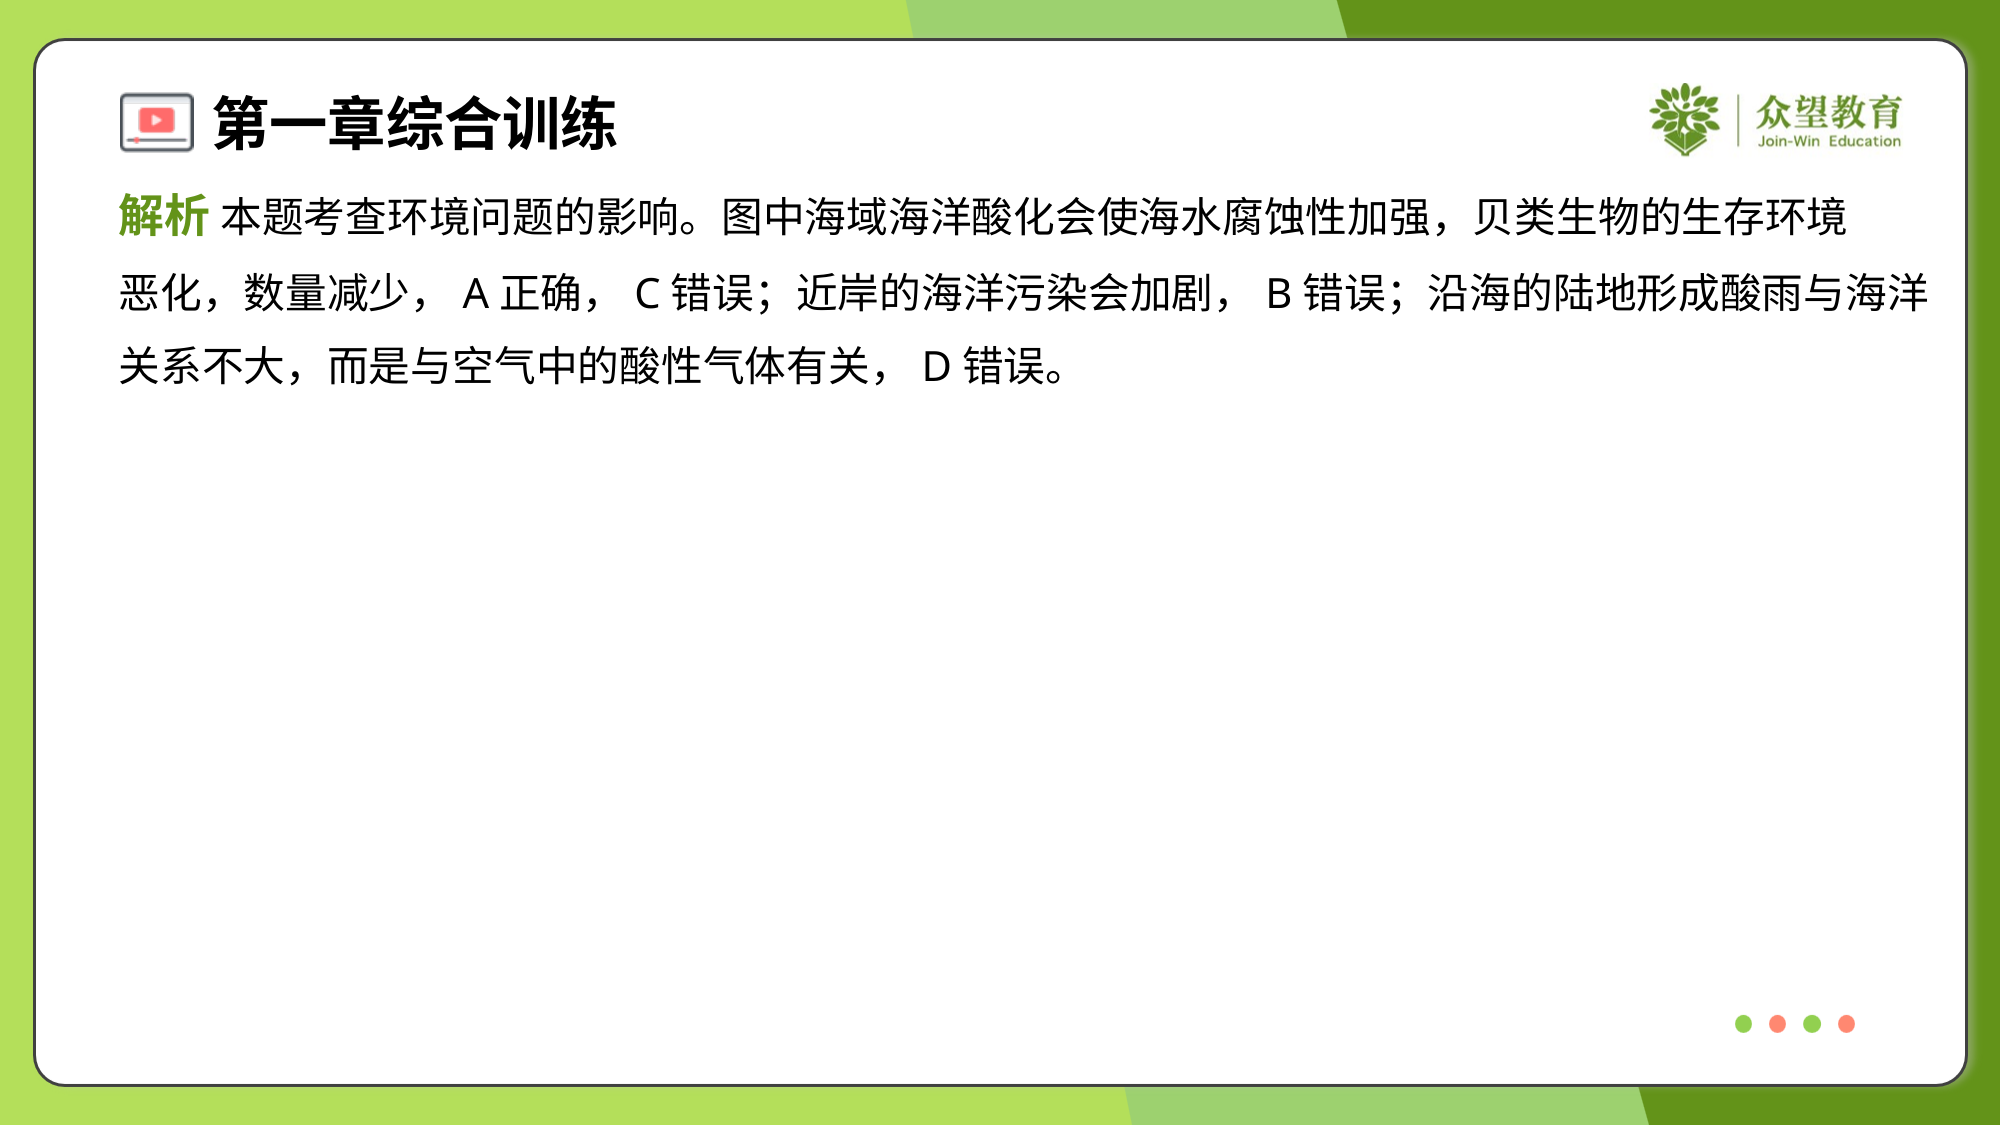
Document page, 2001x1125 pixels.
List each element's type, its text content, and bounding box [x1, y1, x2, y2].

picture [0, 0, 2000, 1125]
text_box 解析 本题考查环境问题的影响。图中海域海洋酸化会使海水腐蚀性加强，贝类生物的生存环境 恶化，数量减少，A正确，C错误；近岸的海洋污染会加剧，B错误；沿海的陆地形成酸雨与海洋 关系不大，而是与空气中的酸性气体有关，D错误。 [118, 164, 1883, 383]
